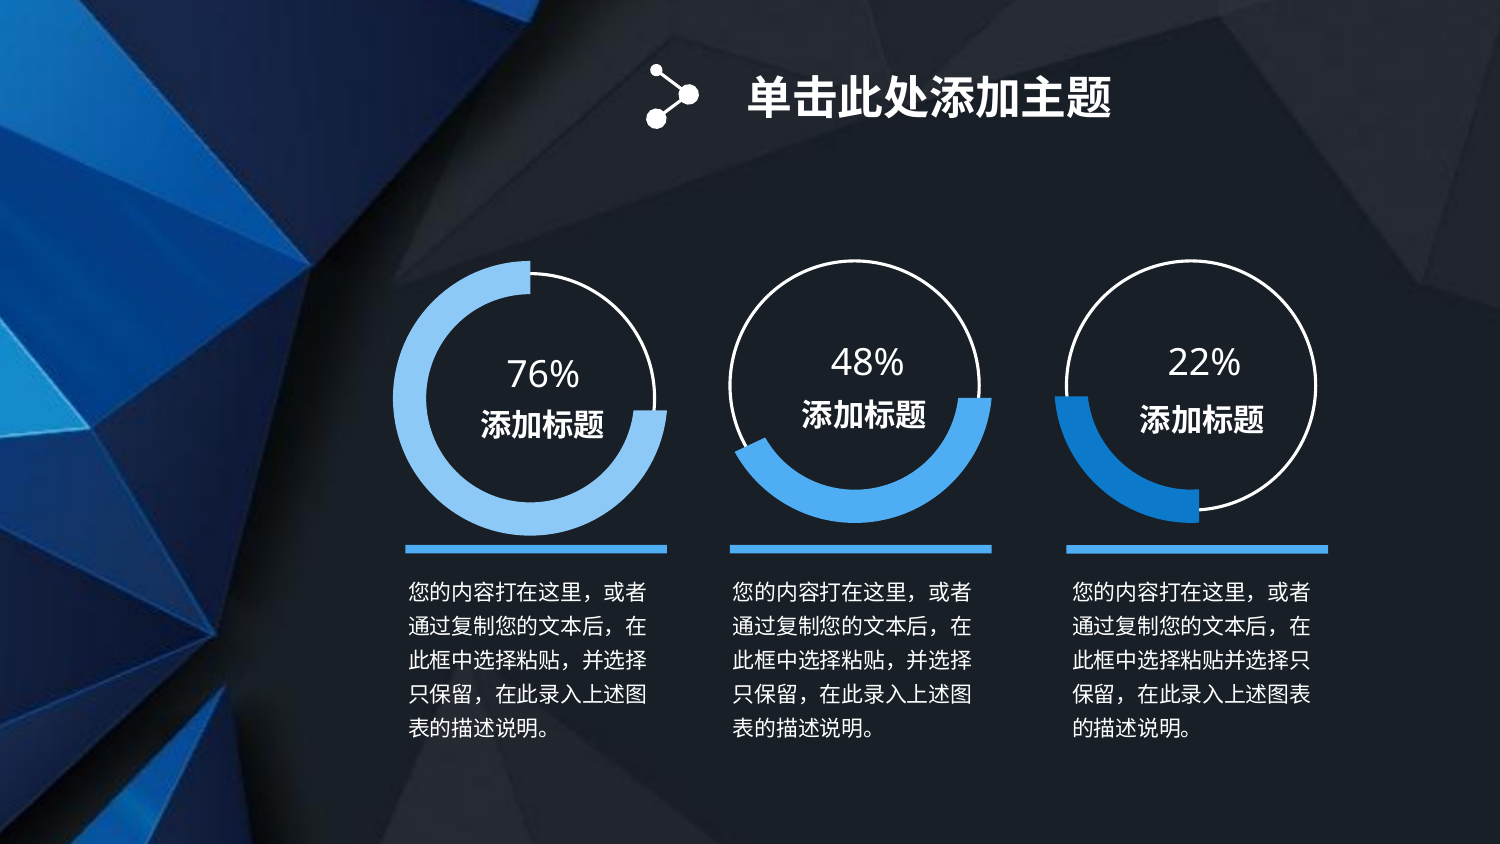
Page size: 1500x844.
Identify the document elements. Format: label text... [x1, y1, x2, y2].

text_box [1054, 260, 1316, 523]
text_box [392, 260, 667, 536]
text_box 单击此处添加主题 [735, 63, 1124, 130]
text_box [729, 260, 992, 523]
picture [0, 0, 1500, 844]
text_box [718, 544, 1001, 751]
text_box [1057, 545, 1332, 751]
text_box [393, 544, 668, 783]
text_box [656, 70, 689, 119]
